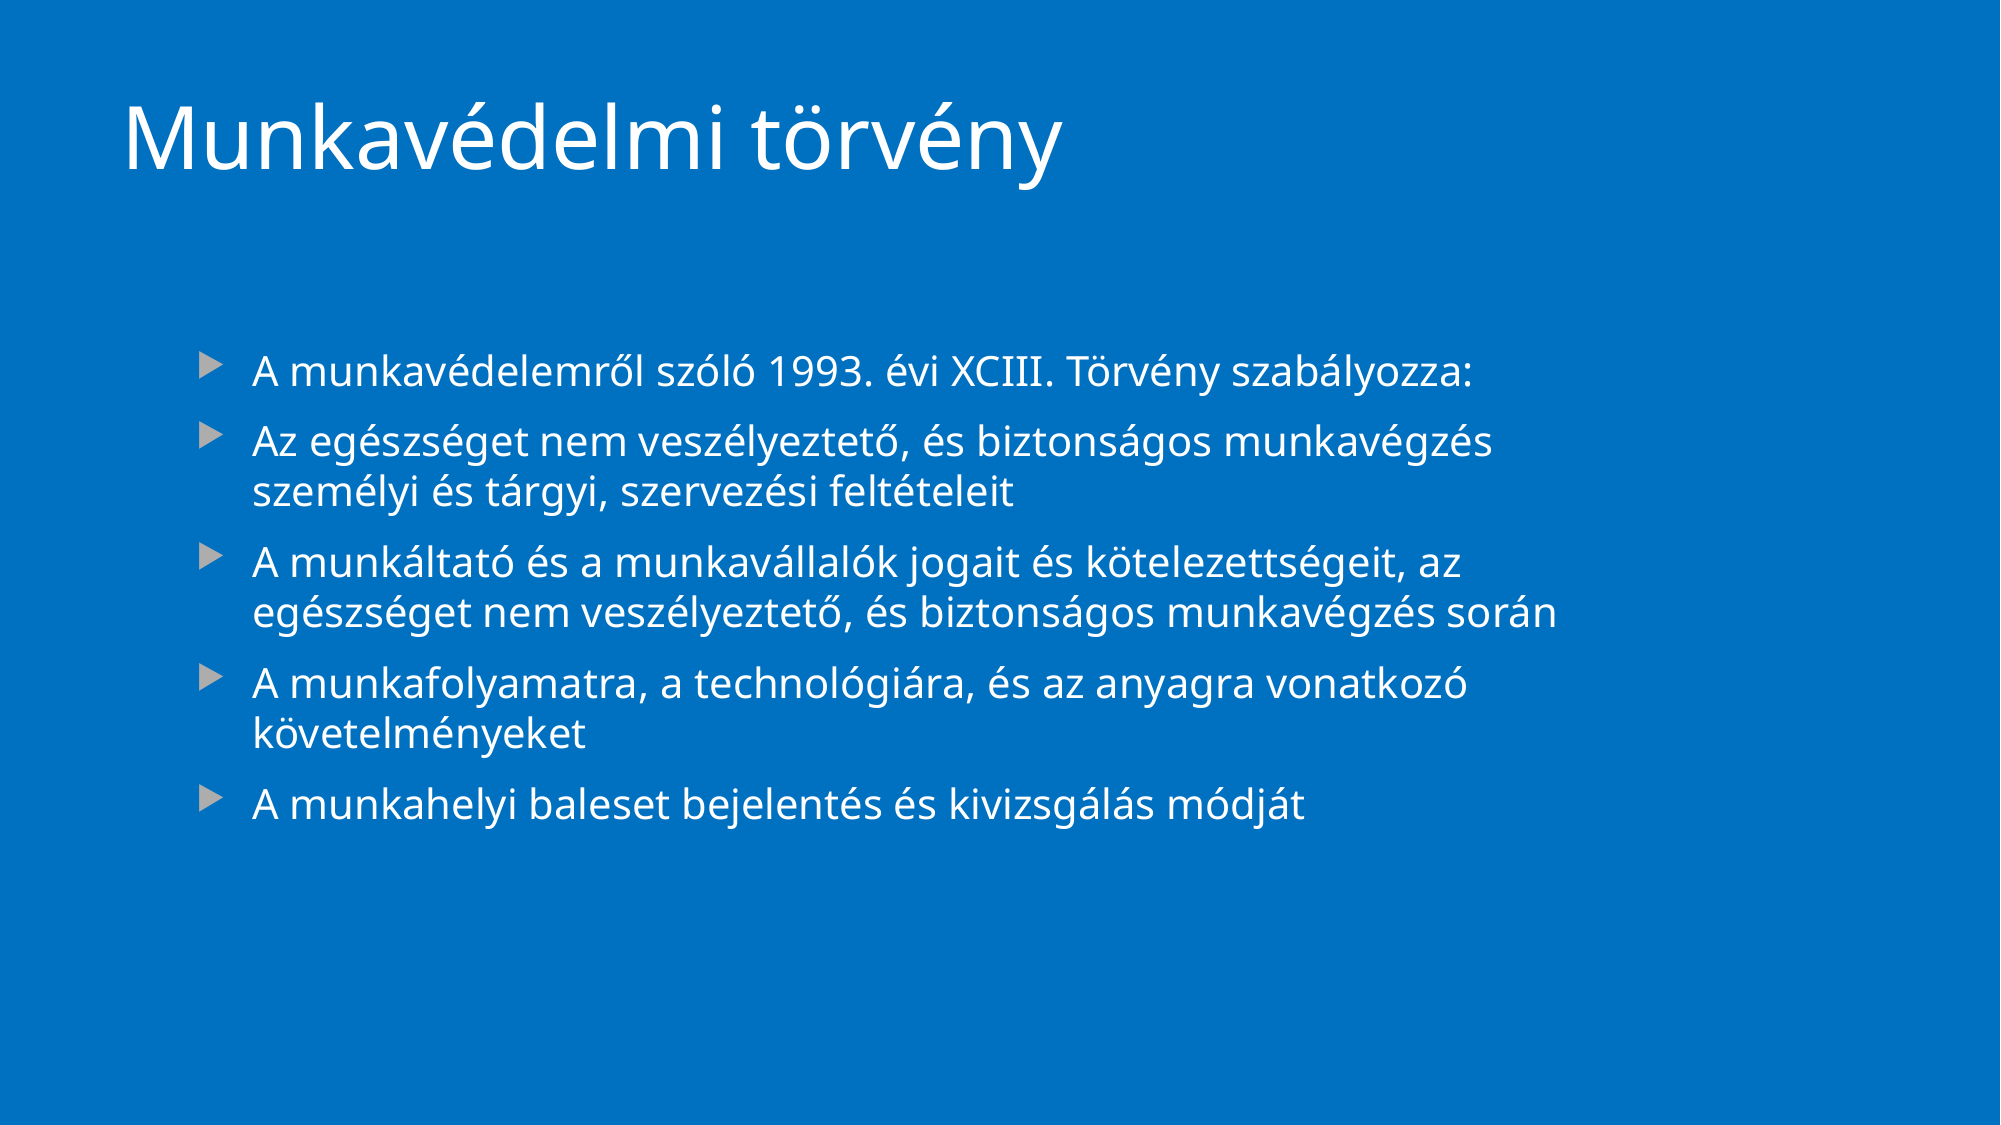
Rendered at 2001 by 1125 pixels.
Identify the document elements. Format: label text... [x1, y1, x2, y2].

title Munkavédelmi törvény [106, 74, 1649, 304]
list A munkavédelemről szóló 1993. évi XCIII. Törvény szabályozza: Az egészséget nem veszélyeztető, és biztonságos munkavégzés személyi és tárgyi, szervezési feltételeit A munkáltató és a munkavállalók jogait és kötelezettségeit, az egészséget nem veszélyeztető, és biztonságos munkavégzés során A munkafolyamatra, a technológiára, és az anyagra vonatkozó követelményeket A munkahelyi baleset bejelentés és kivizsgálás módját [181, 336, 1649, 1025]
